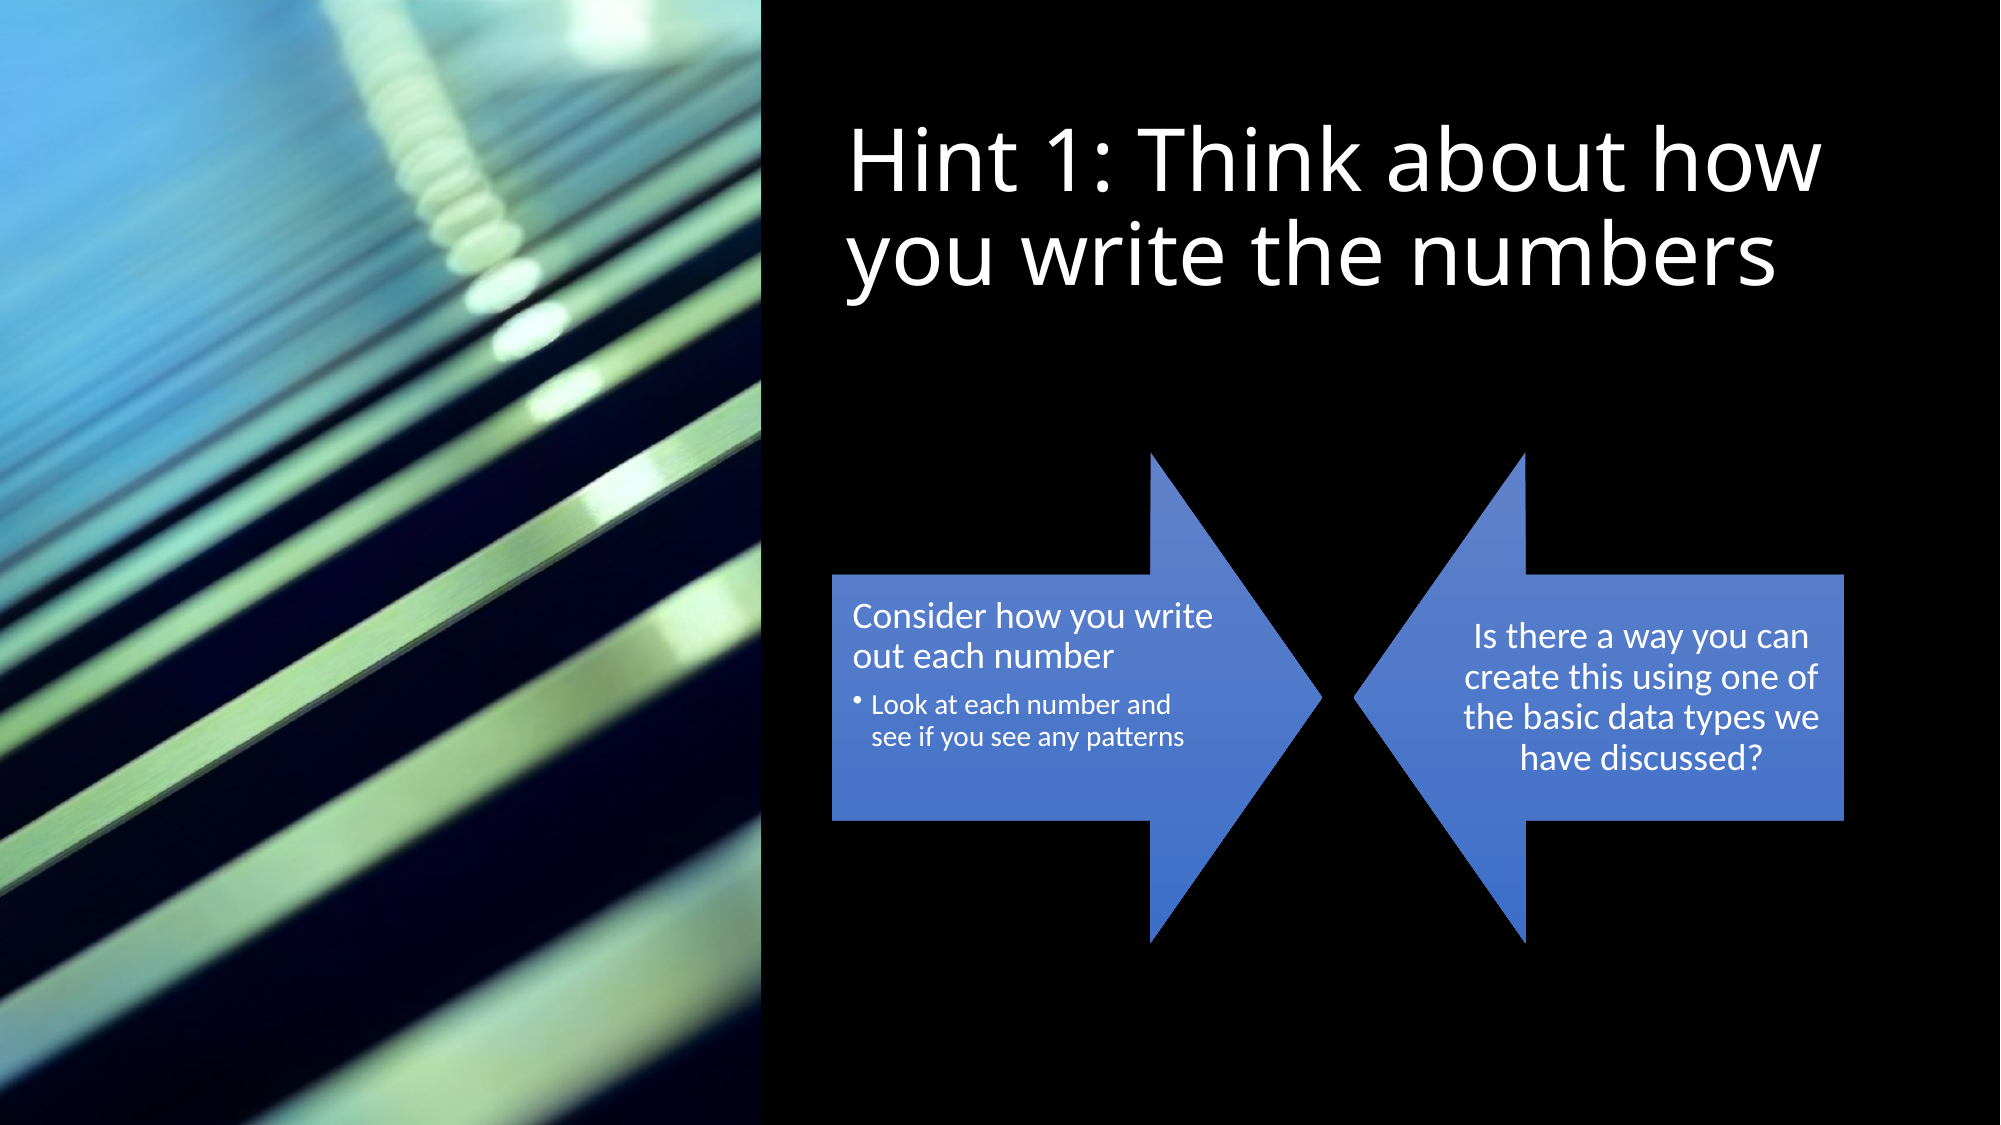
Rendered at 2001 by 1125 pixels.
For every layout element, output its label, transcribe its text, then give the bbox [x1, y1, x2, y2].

picture [0, 0, 762, 1125]
title Hint 1: Think about how you write the numbers [831, 59, 1845, 360]
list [831, 380, 1845, 1015]
